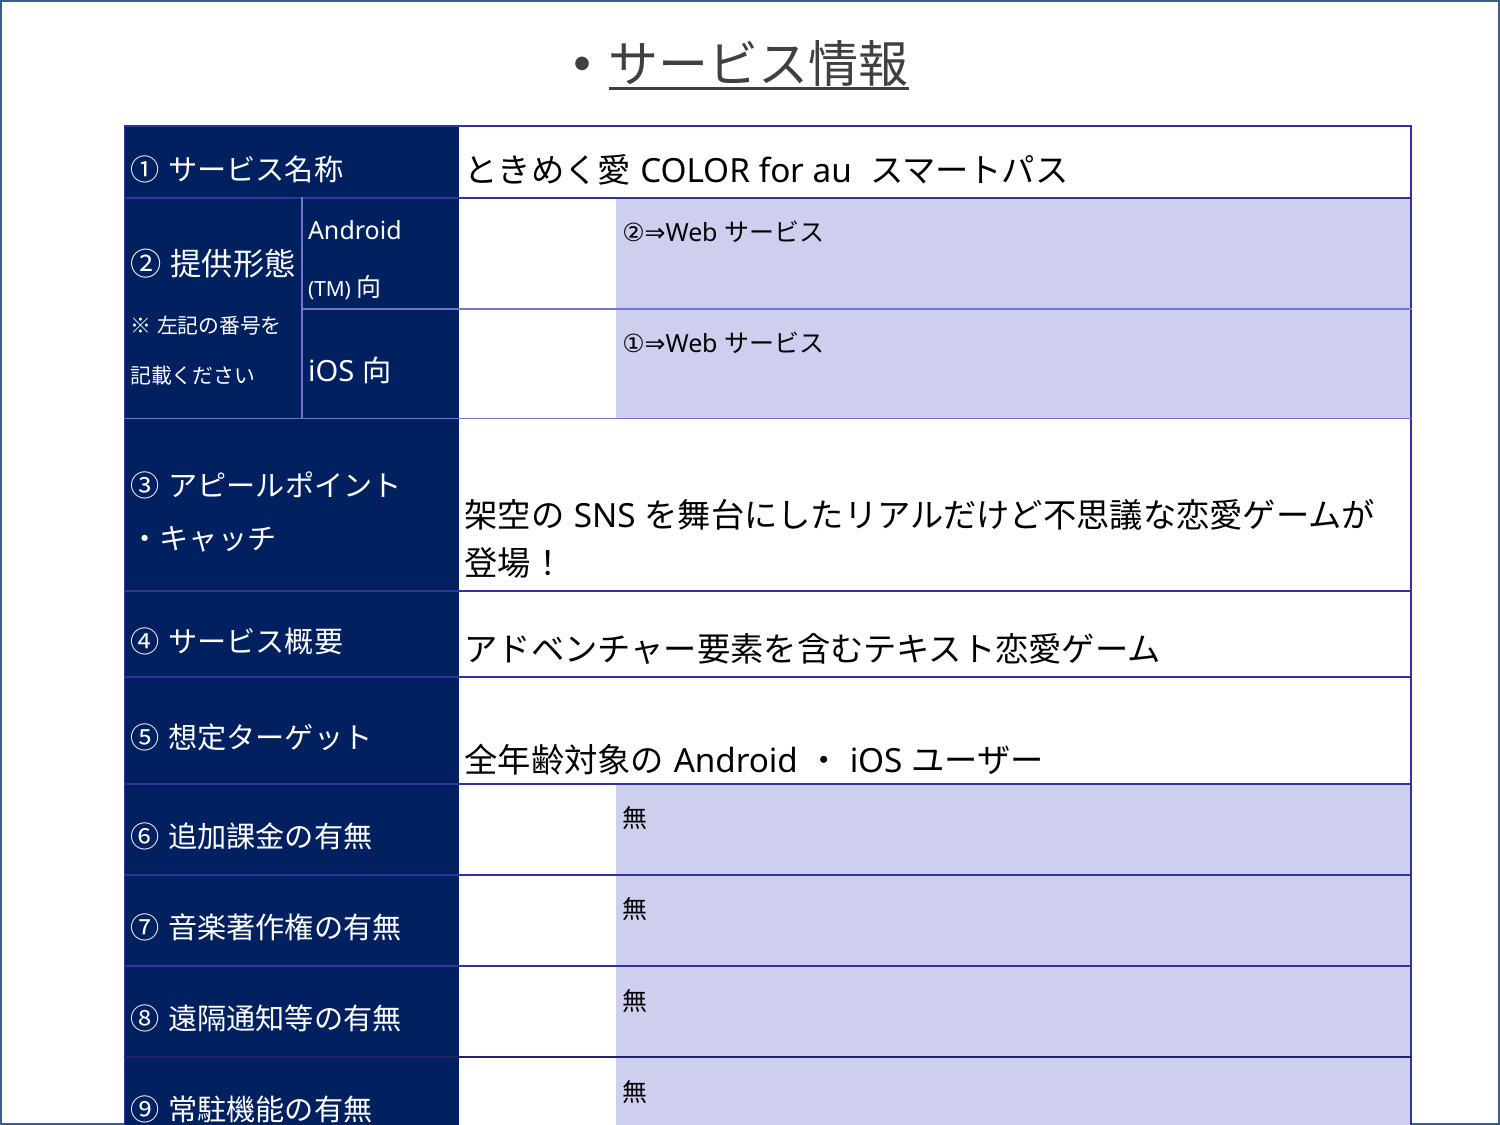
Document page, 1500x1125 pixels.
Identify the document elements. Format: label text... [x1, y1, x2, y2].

table_cell 全年齢対象のAndroid・iOSユーザー [459, 678, 1410, 783]
table_cell 無 [616, 785, 1410, 874]
table_cell [459, 310, 616, 418]
table_header ①サービス名称 [125, 127, 459, 197]
table_cell ③アピールポイント ・キャッチ [125, 419, 459, 590]
table_cell アドベンチャー要素を含むテキスト恋愛ゲーム [459, 592, 1410, 676]
table_cell iOS向 [303, 310, 459, 418]
table_cell [459, 1058, 616, 1125]
table_cell 無 [616, 967, 1410, 1056]
table_cell ⑤想定ターゲット [125, 678, 459, 783]
table_cell ②提供形態 ※左記の番号を記載ください [125, 199, 301, 418]
table_cell ①⇒Webサービス [616, 310, 1410, 418]
table_cell [459, 199, 616, 308]
table_header ときめく愛COLOR for au スマートパス [459, 127, 1410, 197]
table_cell ⑦音楽著作権の有無 [125, 876, 459, 965]
table_cell 無 [616, 1058, 1410, 1125]
text_box サービス情報 [324, 24, 1175, 85]
table_cell 架空のSNSを舞台にしたリアルだけど不思議な恋愛ゲームが登場！ [459, 419, 1410, 590]
table_cell ⑨常駐機能の有無 [125, 1058, 459, 1125]
table_cell ②⇒Webサービス [616, 199, 1410, 308]
table_cell 無 [616, 876, 1410, 965]
text_box [0, 0, 1500, 1125]
table_cell ⑥追加課金の有無 [125, 785, 459, 874]
table_cell ⑧遠隔通知等の有無 [125, 967, 459, 1056]
table_cell Android (TM)向 [303, 199, 459, 308]
table_cell ④サービス概要 [125, 592, 459, 676]
table_cell [459, 785, 616, 874]
table_cell [459, 876, 616, 965]
table_cell [459, 967, 616, 1056]
